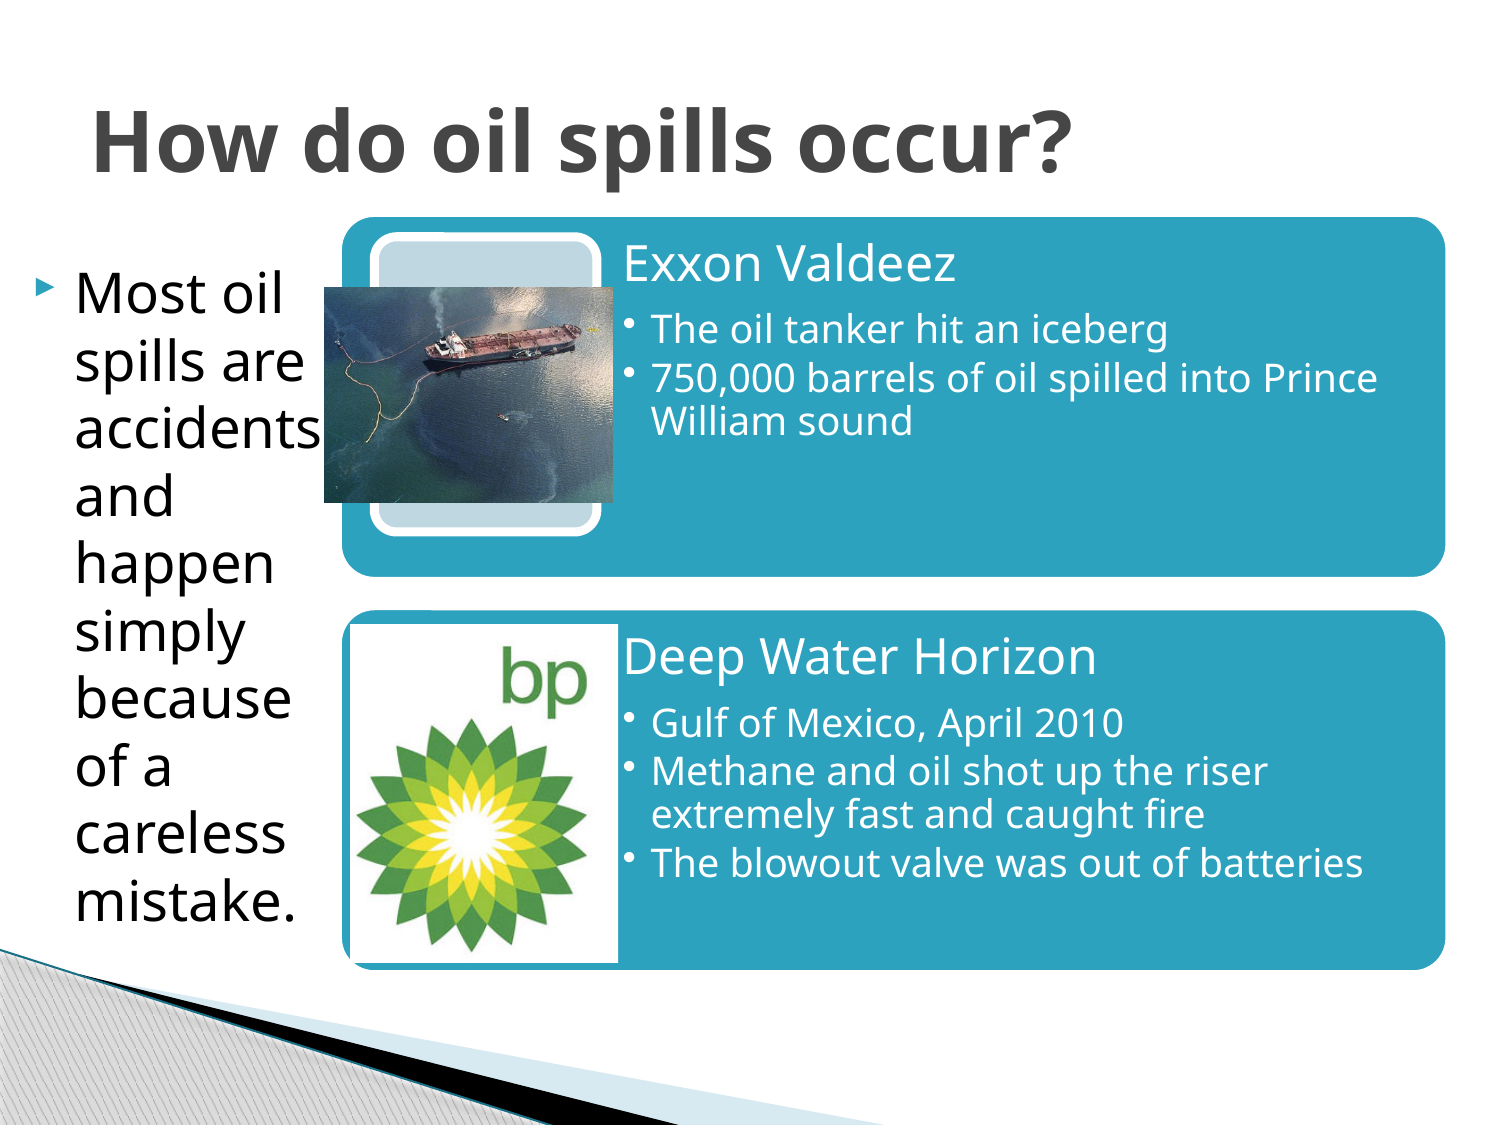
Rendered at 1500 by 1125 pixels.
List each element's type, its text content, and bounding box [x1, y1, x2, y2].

title How do oil spills occur? [75, 45, 1425, 233]
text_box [337, 199, 1451, 976]
picture [324, 287, 613, 504]
list Most oil spills are accidents and happen simply because of a careless mistake. [0, 249, 363, 993]
picture [349, 624, 619, 963]
